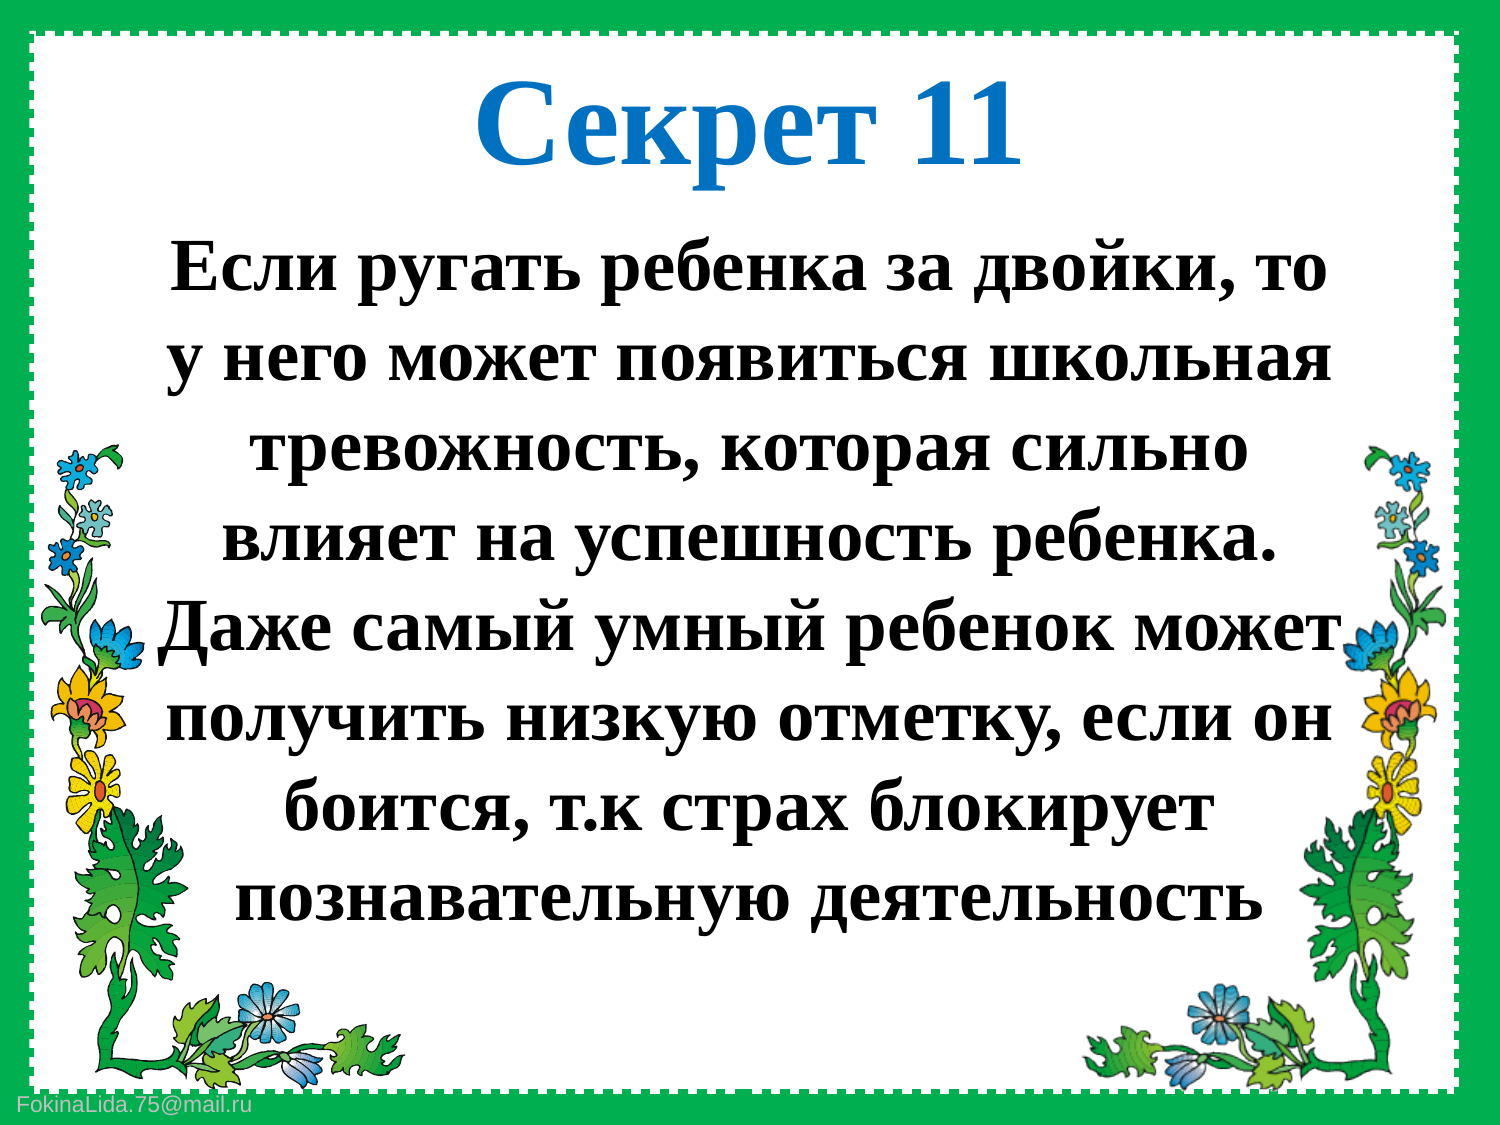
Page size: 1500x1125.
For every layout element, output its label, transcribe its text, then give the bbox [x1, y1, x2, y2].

list Если ругать ребенка за двойки, то у него может появиться школьная тревожность, которая сильно влияет на успешность ребенка. Даже самый умный ребенок может получить низкую отметку, если он боится, т.к страх блокирует познавательную деятельность [135, 208, 1365, 1005]
picture [1080, 444, 1448, 1093]
title Секрет 11 [75, 45, 1425, 185]
